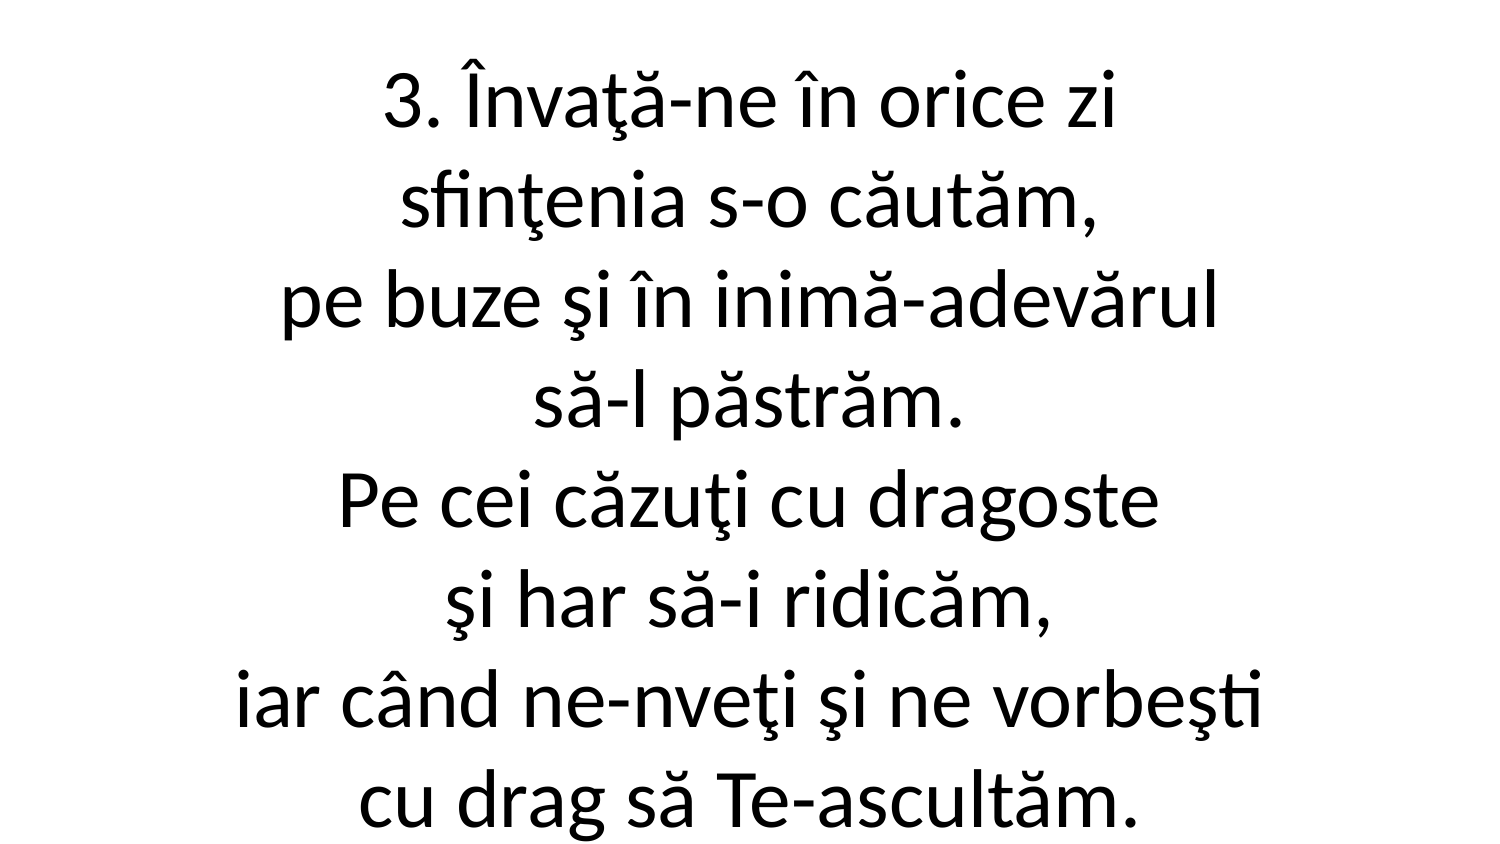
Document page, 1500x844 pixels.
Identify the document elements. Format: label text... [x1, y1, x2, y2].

text_box 3. Învaţă-ne în orice zi sfinţenia s­-o căutăm, pe buze şi în inimă-­adevărul să­-l păstrăm. Pe cei căzuţi cu dragoste şi har să-­i ridicăm, iar când ne­-nveţi şi ne vorbeşti cu drag să Te­-ascultăm. [219, 0, 1281, 844]
